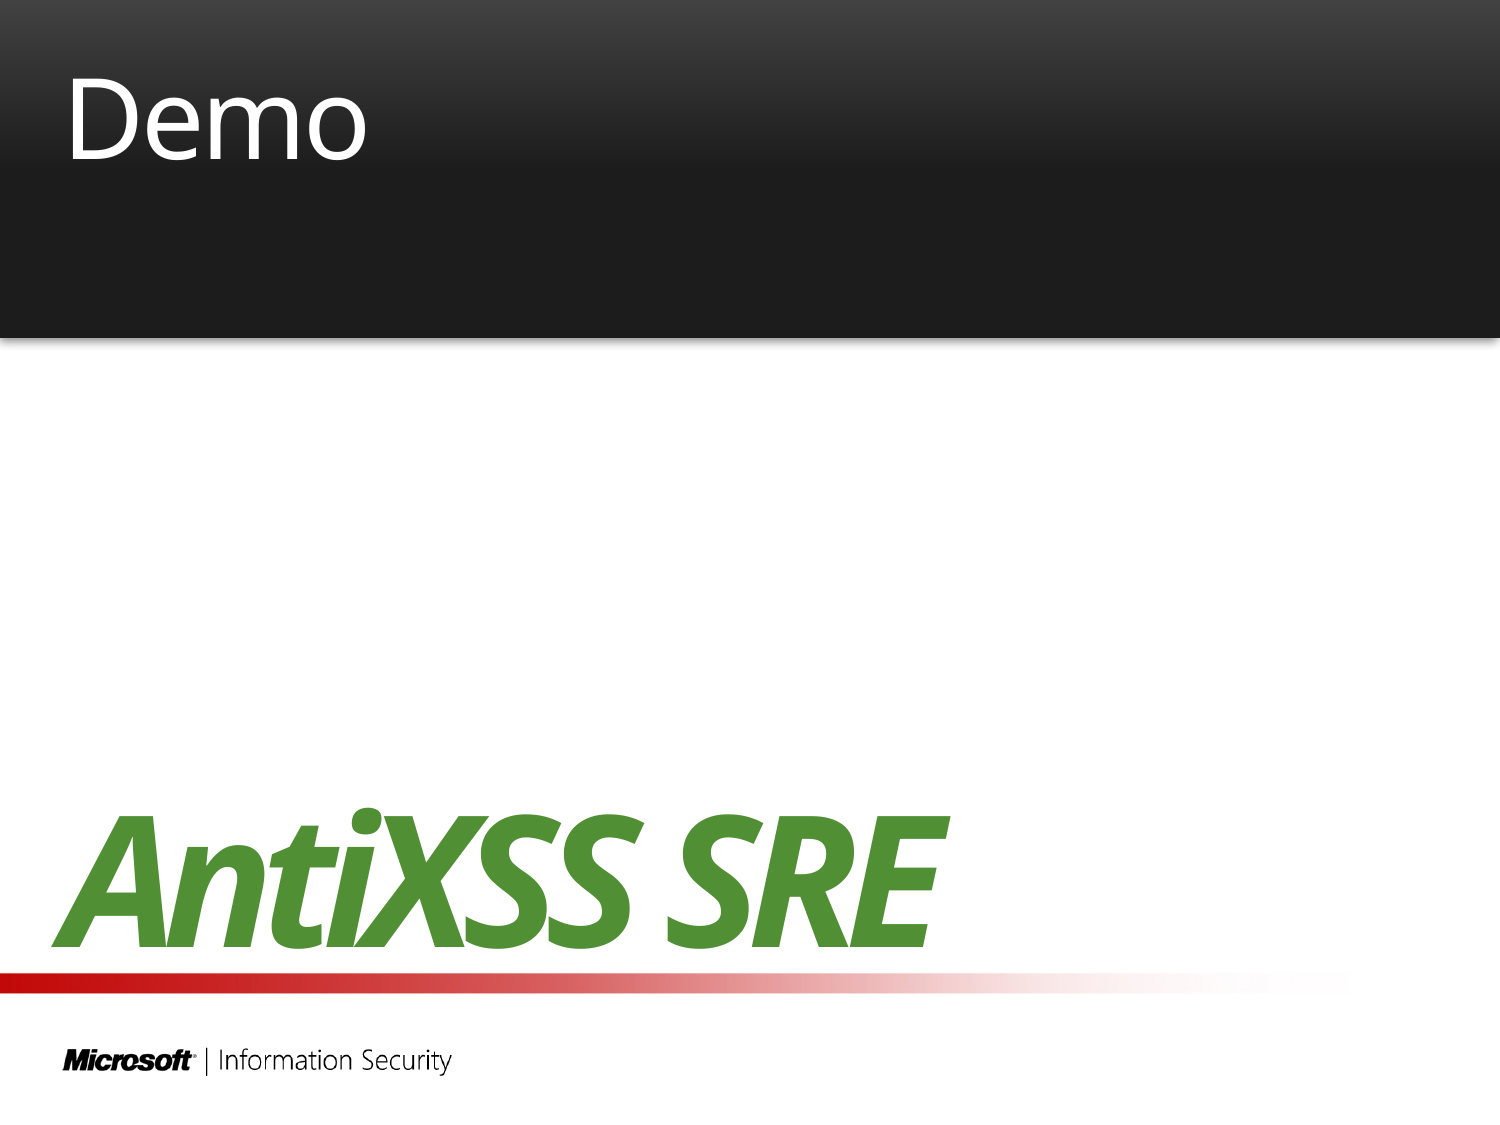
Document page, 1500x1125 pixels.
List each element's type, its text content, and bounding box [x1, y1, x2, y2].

picture [62, 1047, 452, 1076]
picture [0, 971, 1500, 995]
title Demo [62, 62, 1438, 216]
list AntiXSS SRE [62, 788, 1438, 955]
